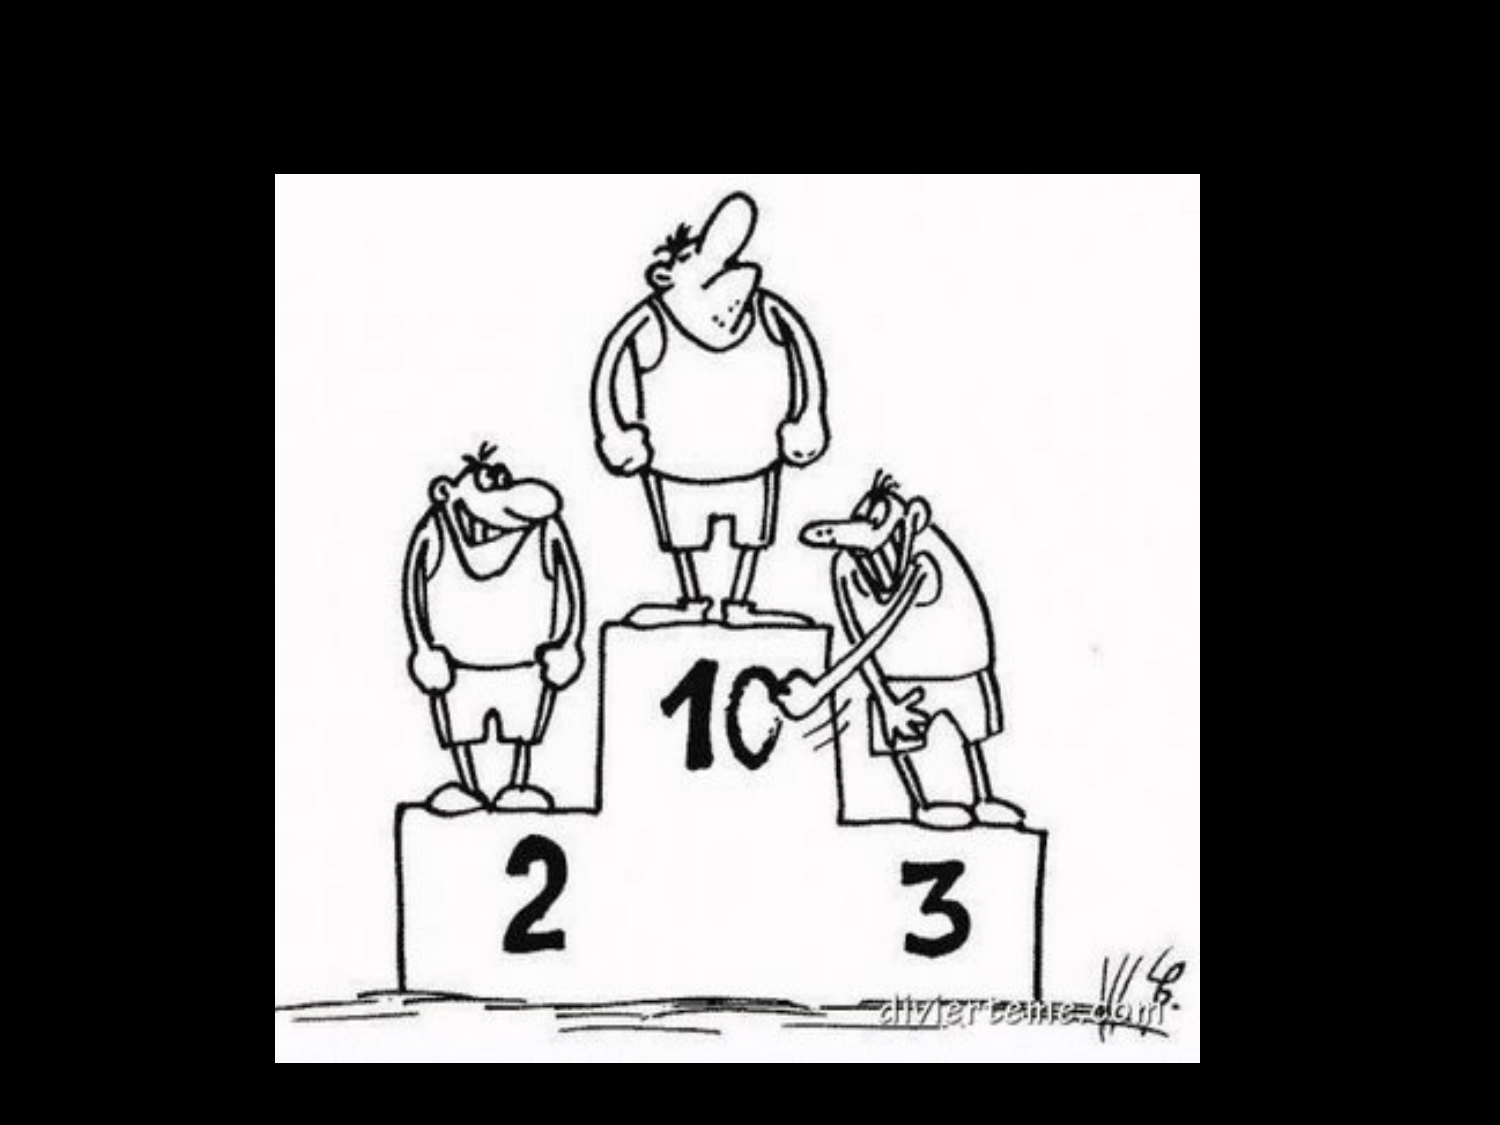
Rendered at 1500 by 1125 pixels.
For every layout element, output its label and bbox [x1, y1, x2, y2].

list [274, 174, 1201, 1063]
